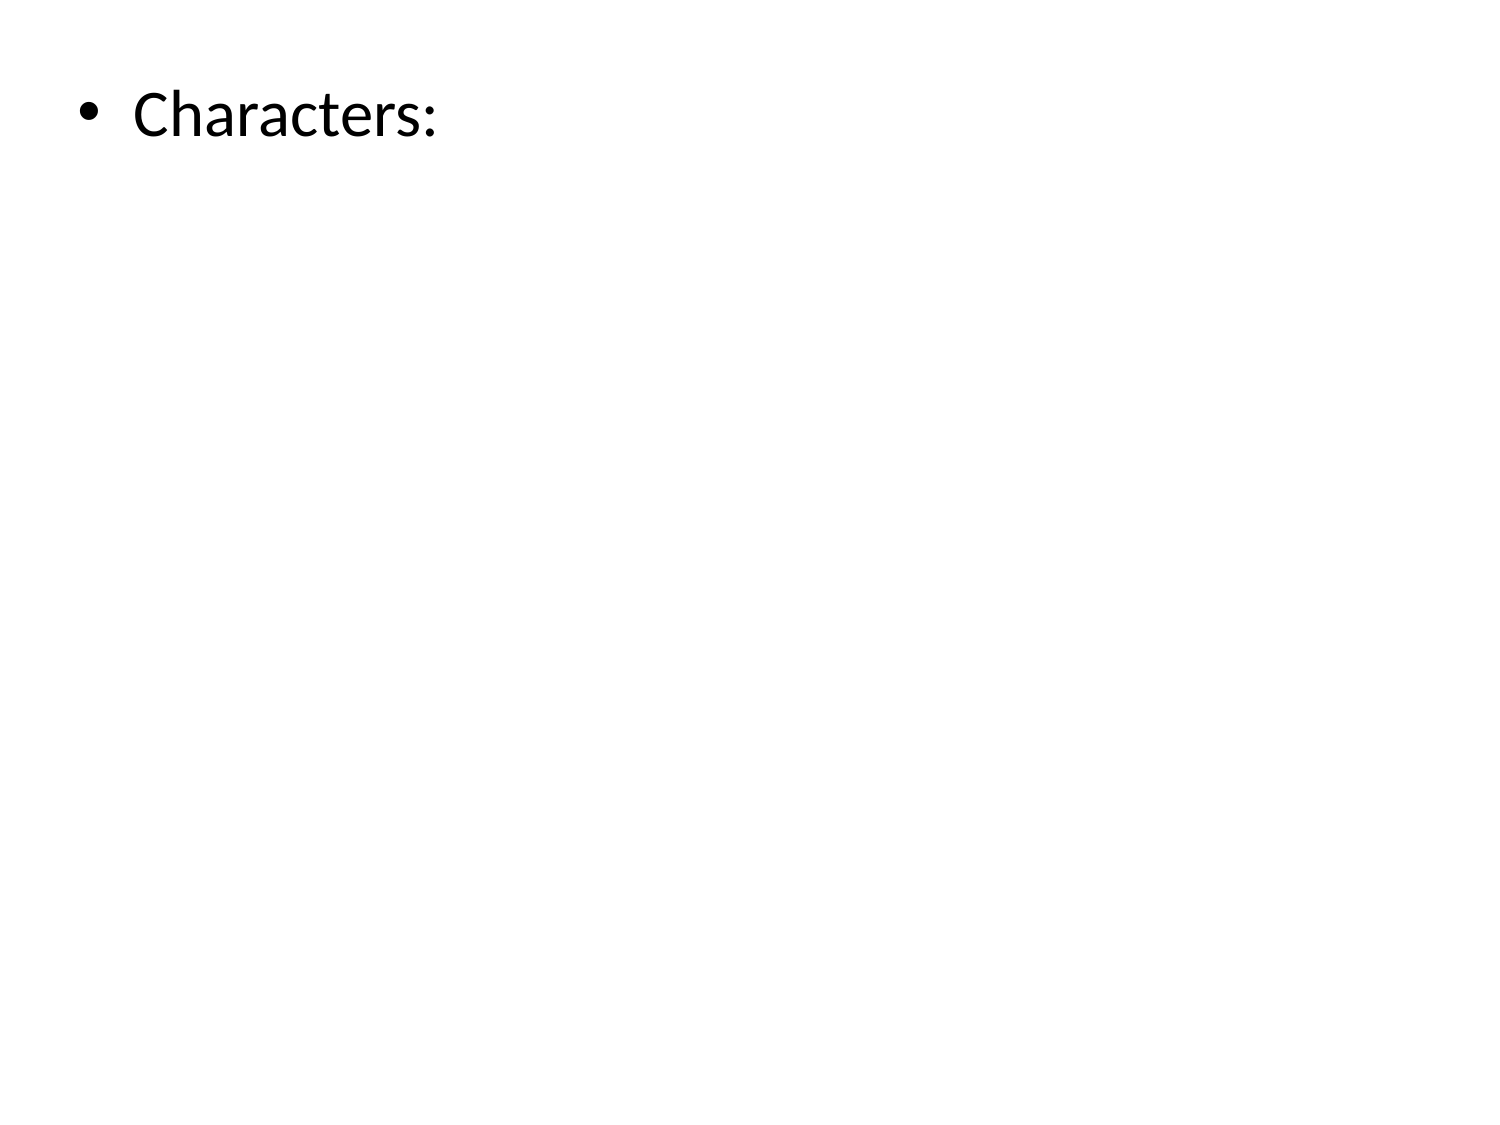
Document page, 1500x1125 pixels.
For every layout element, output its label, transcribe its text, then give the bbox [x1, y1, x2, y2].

list Characters: [62, 62, 1413, 1063]
